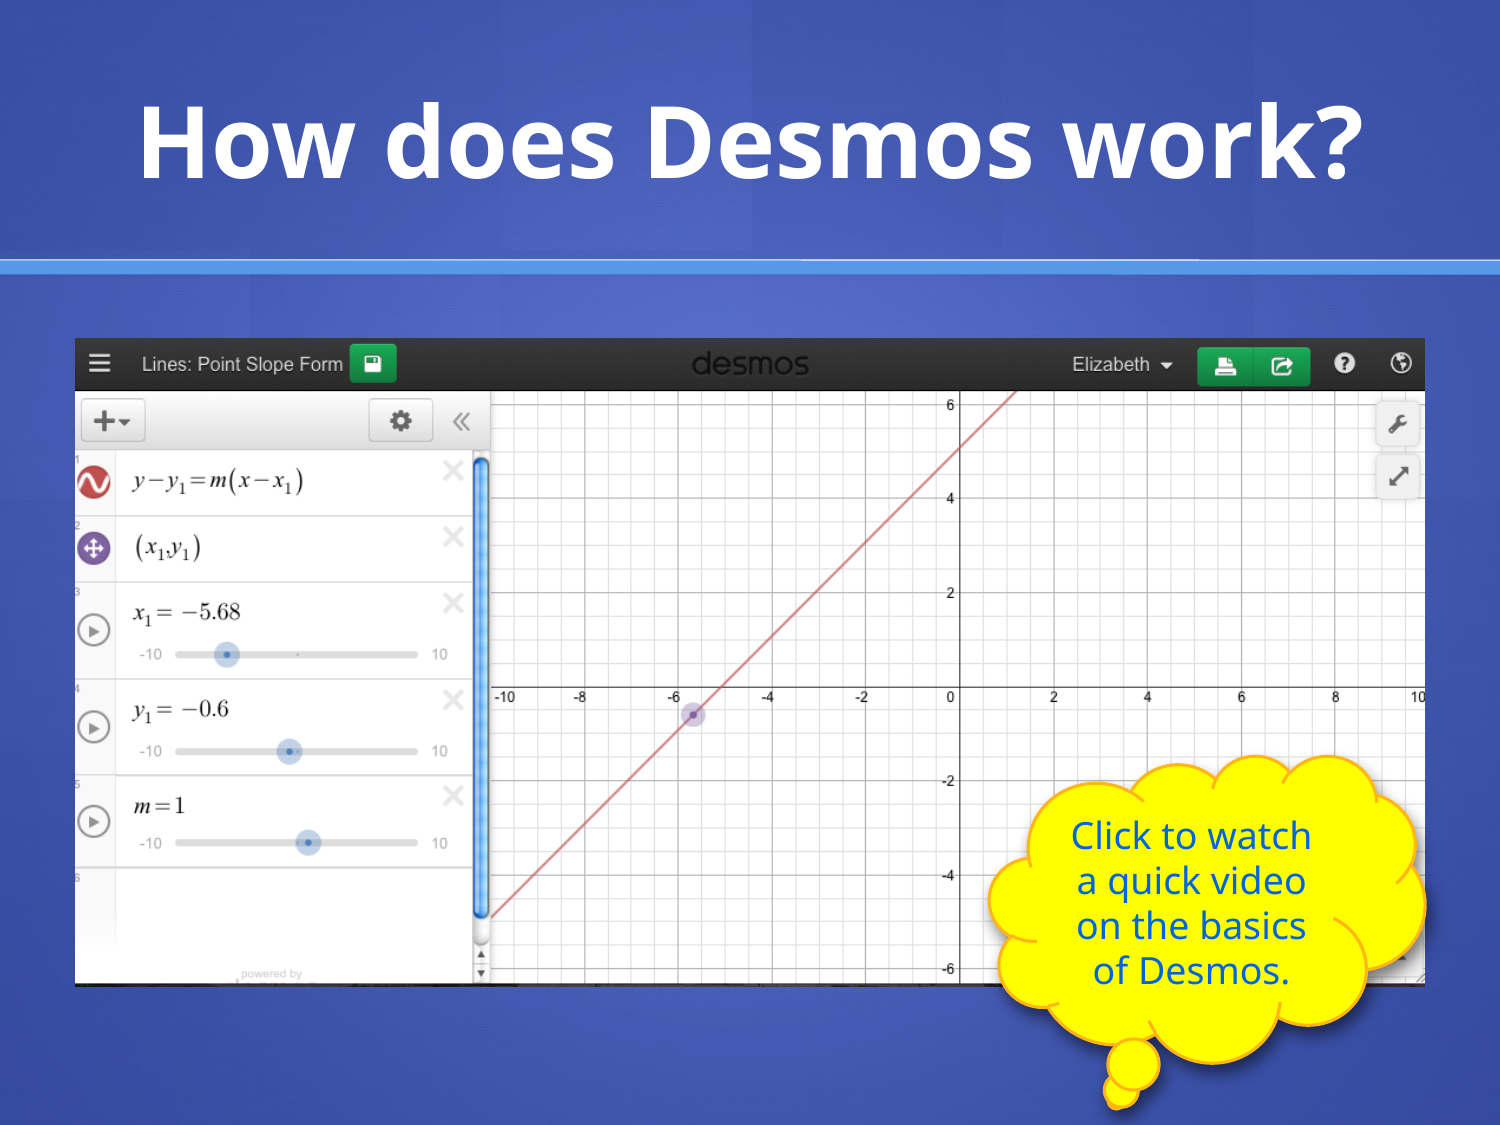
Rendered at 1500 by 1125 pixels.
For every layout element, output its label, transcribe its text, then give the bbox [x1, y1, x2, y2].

title How does Desmos work? [75, 45, 1425, 233]
text_box Click to watch a quick video on the basics of Desmos. [1047, 1010, 1351, 1111]
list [73, 336, 1426, 989]
